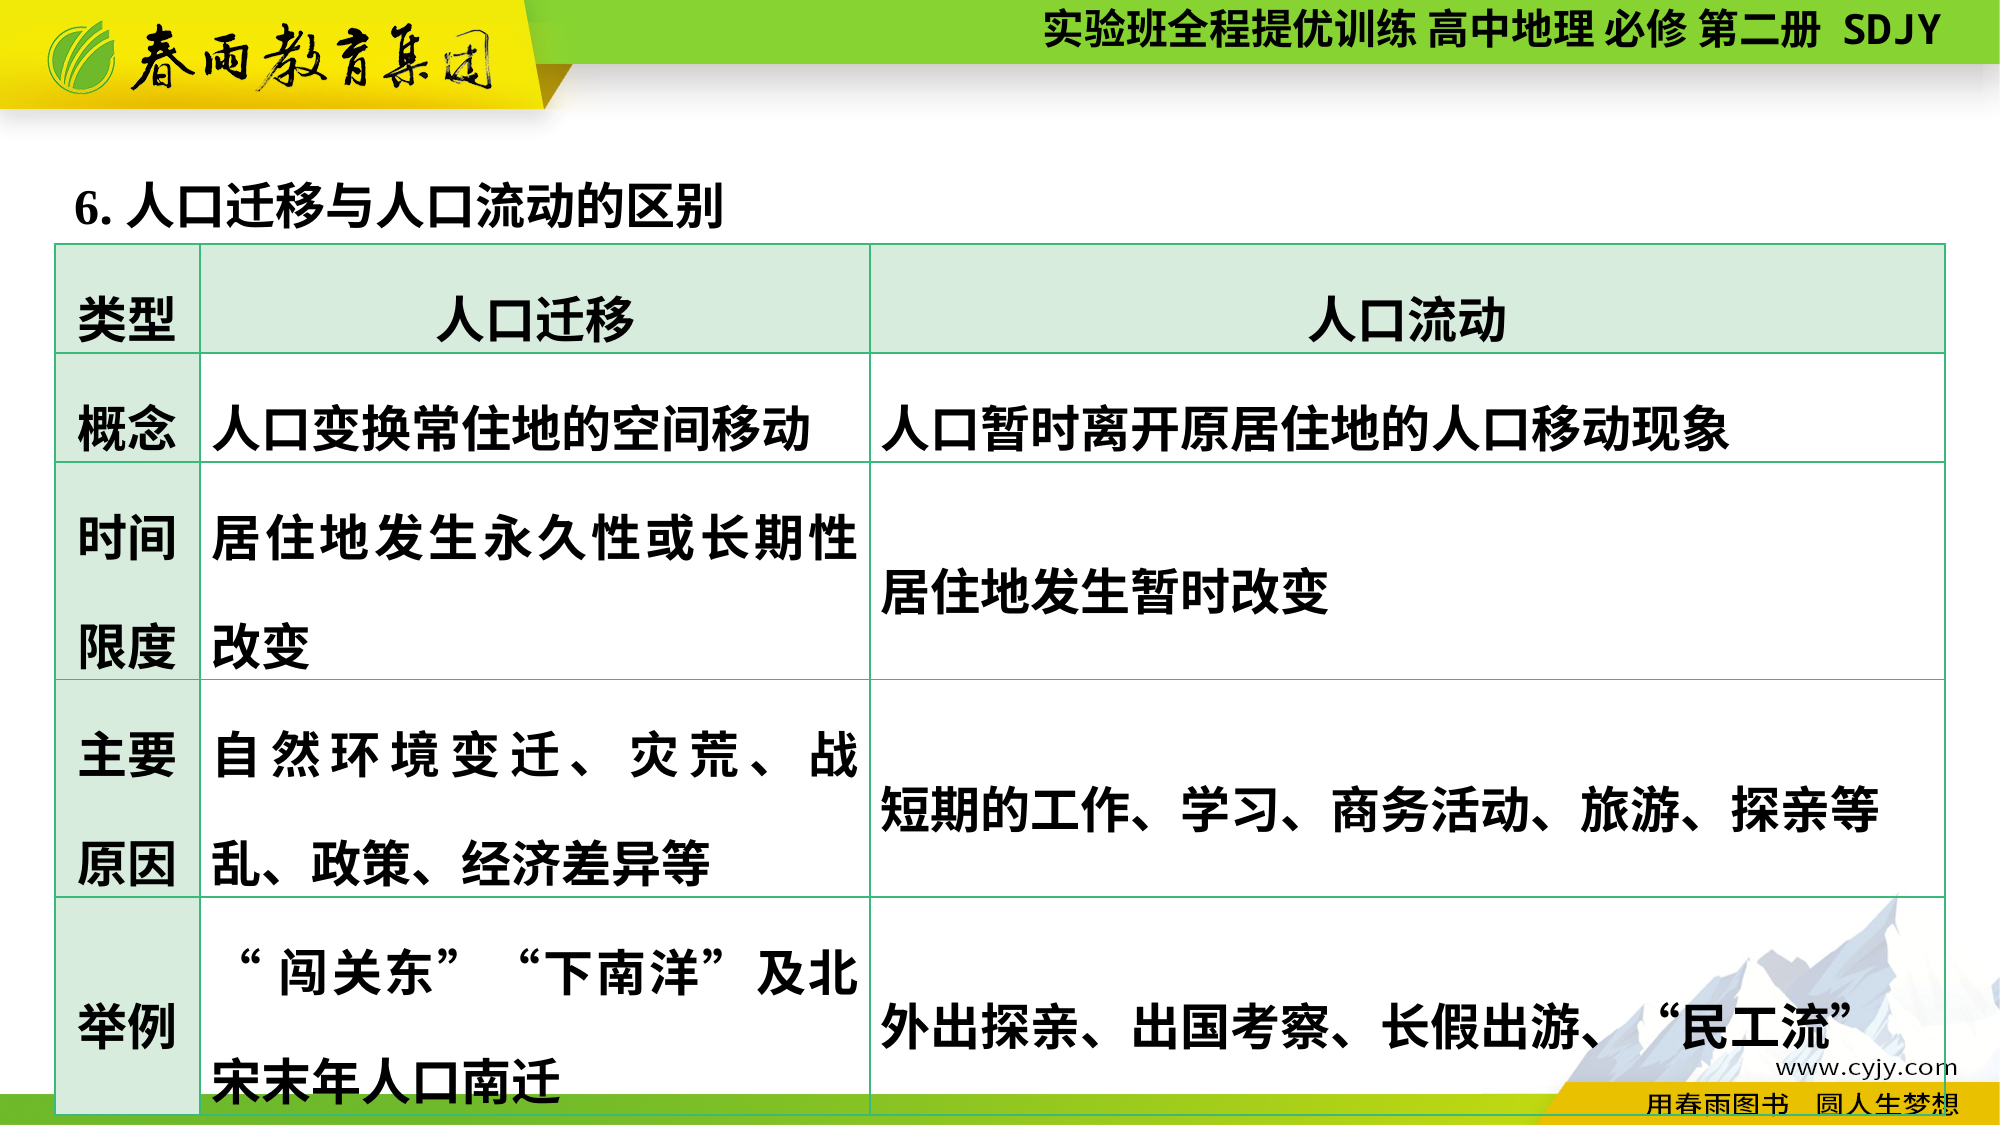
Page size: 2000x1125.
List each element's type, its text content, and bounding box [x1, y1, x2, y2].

table_cell 主要 原因 [56, 680, 199, 896]
table_cell “闯关东”“下南洋”及北宋末年人口南迁 [201, 898, 869, 1114]
table_cell 举例 [56, 898, 199, 1114]
table_cell 外出探亲、出国考察、长假出游、“民工流” [871, 898, 1944, 1114]
table_header 类型 [56, 245, 199, 352]
table_cell 居住地发生暂时改变 [871, 463, 1944, 679]
table_header 人口迁移 [201, 245, 869, 352]
list 6.人口迁移与人口流动的区别 [59, 137, 1944, 232]
table_cell 时间 限度 [56, 463, 199, 679]
table_cell 居住地发生永久性或长期性改变 [201, 463, 869, 679]
table_header 人口流动 [871, 245, 1944, 352]
table_cell 概念 [56, 354, 199, 461]
table_cell 自然环境变迁、灾荒、战乱、政策、经济差异等 [201, 680, 869, 896]
table_cell 人口变换常住地的空间移动 [201, 354, 869, 461]
table_cell 短期的工作、学习、商务活动、旅游、探亲等 [871, 680, 1944, 896]
table_cell 人口暂时离开原居住地的人口移动现象 [871, 354, 1944, 461]
picture [0, 0, 2000, 1125]
